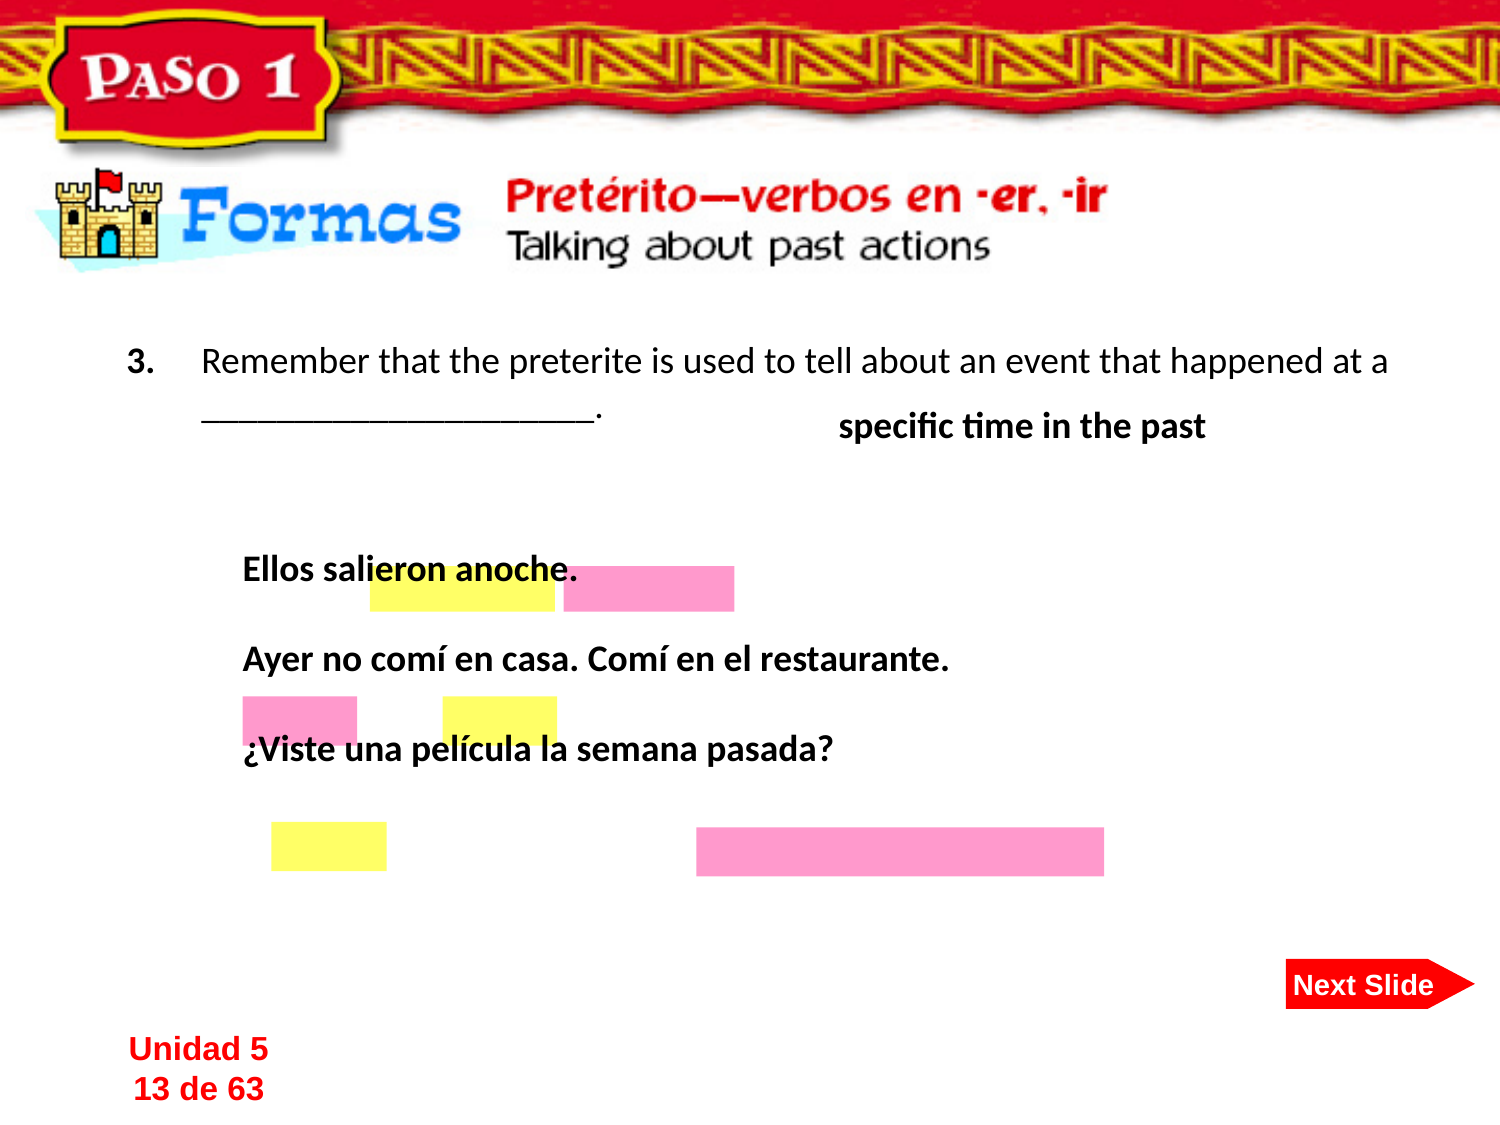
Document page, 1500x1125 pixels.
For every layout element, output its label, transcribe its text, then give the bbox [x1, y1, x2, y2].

text_box [271, 821, 387, 872]
picture [0, 0, 1500, 292]
text_box Ellos salieron anoche. Ayer no comí en casa. Comí en el restaurante. ¿Viste una película la semana pasada? [227, 491, 1359, 776]
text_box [1277, 958, 1476, 1010]
text_box specific time in the past [823, 393, 1222, 454]
text_box 3. Remember that the preterite is used to tell about an event that happened at a _____________________. [111, 328, 1413, 434]
text_box [696, 827, 1105, 877]
text_box Unidad 5 13 de 63 [108, 1020, 290, 1115]
